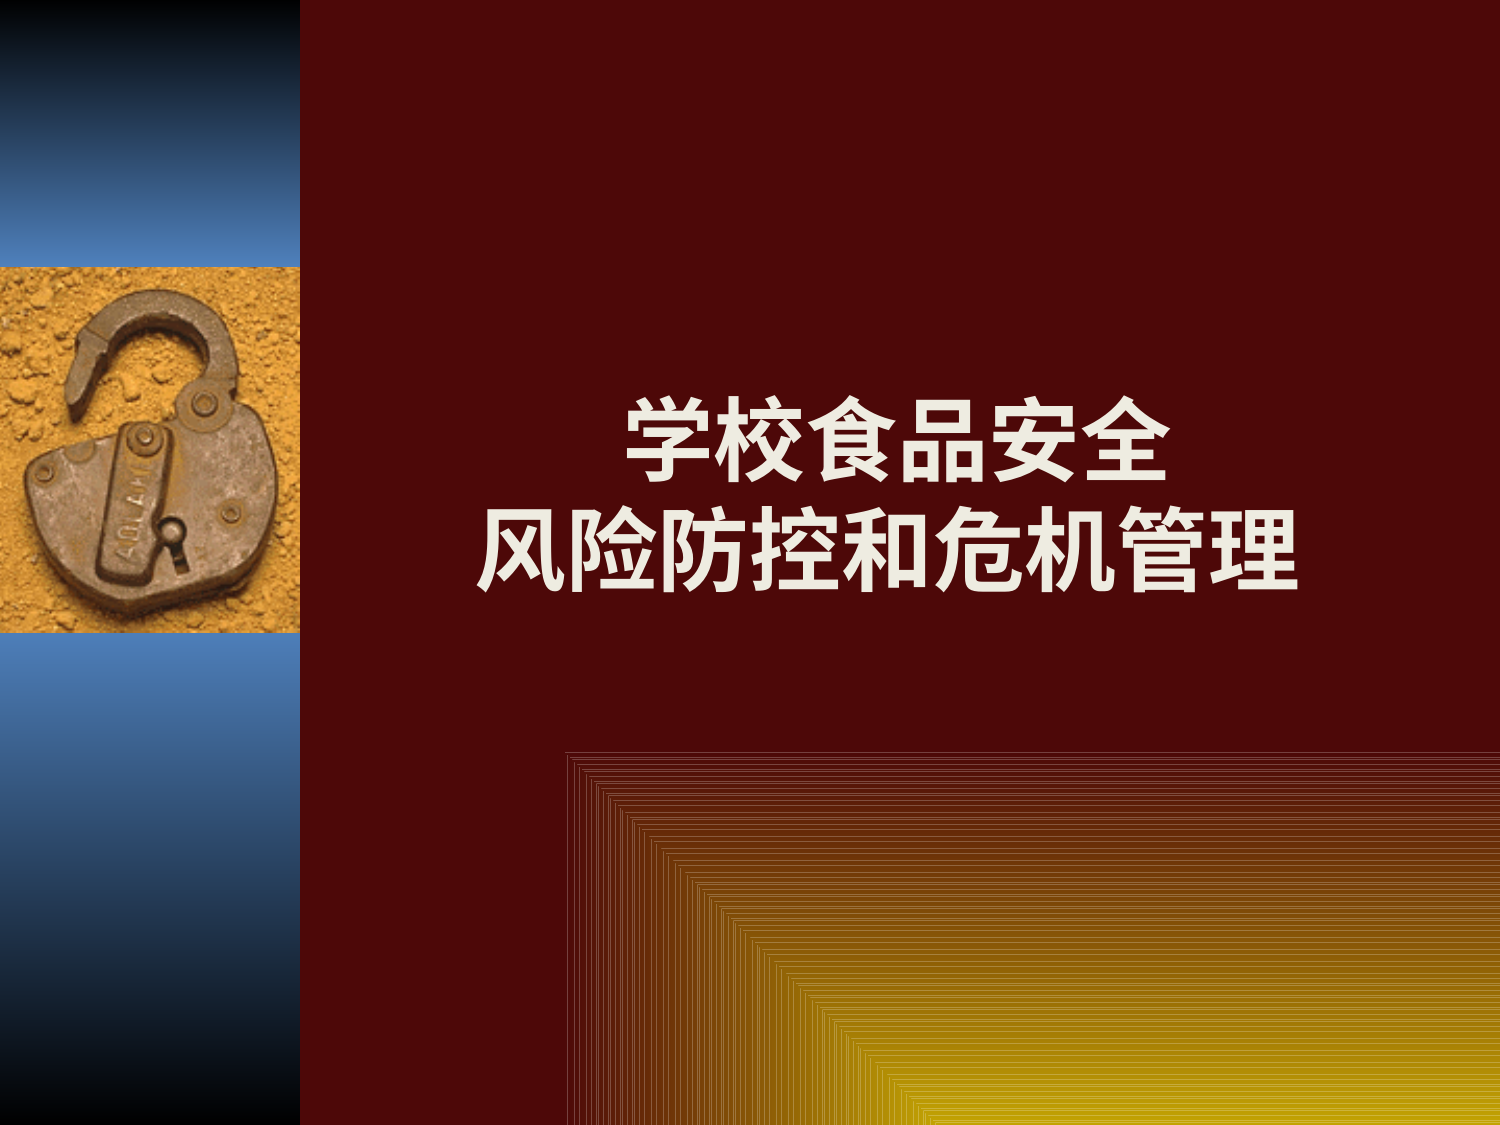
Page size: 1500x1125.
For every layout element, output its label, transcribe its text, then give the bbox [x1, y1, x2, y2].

picture [0, 267, 300, 633]
title 学校食品安全 风险防控和危机管理 [347, 502, 1448, 623]
